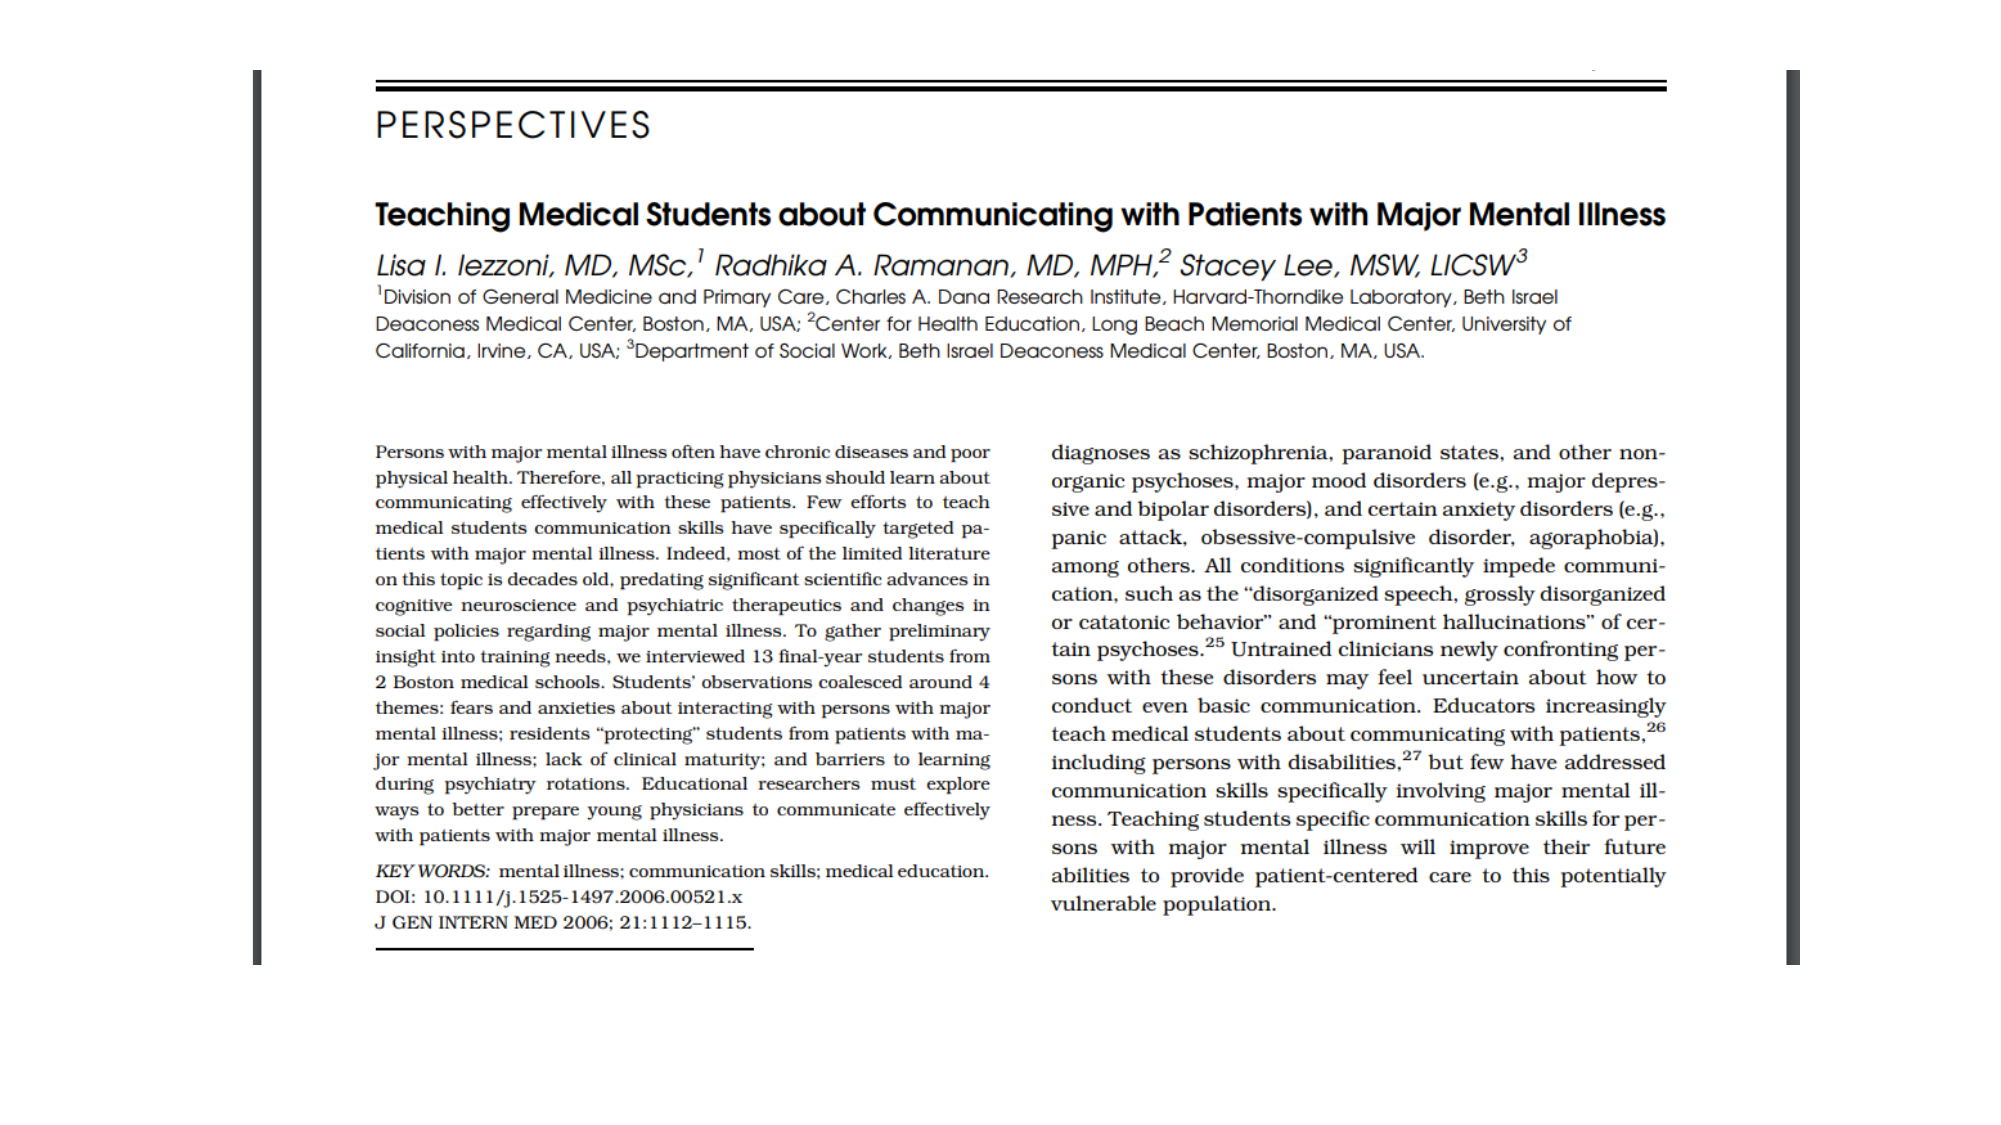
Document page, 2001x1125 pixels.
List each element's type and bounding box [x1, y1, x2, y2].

picture [252, 70, 1800, 965]
